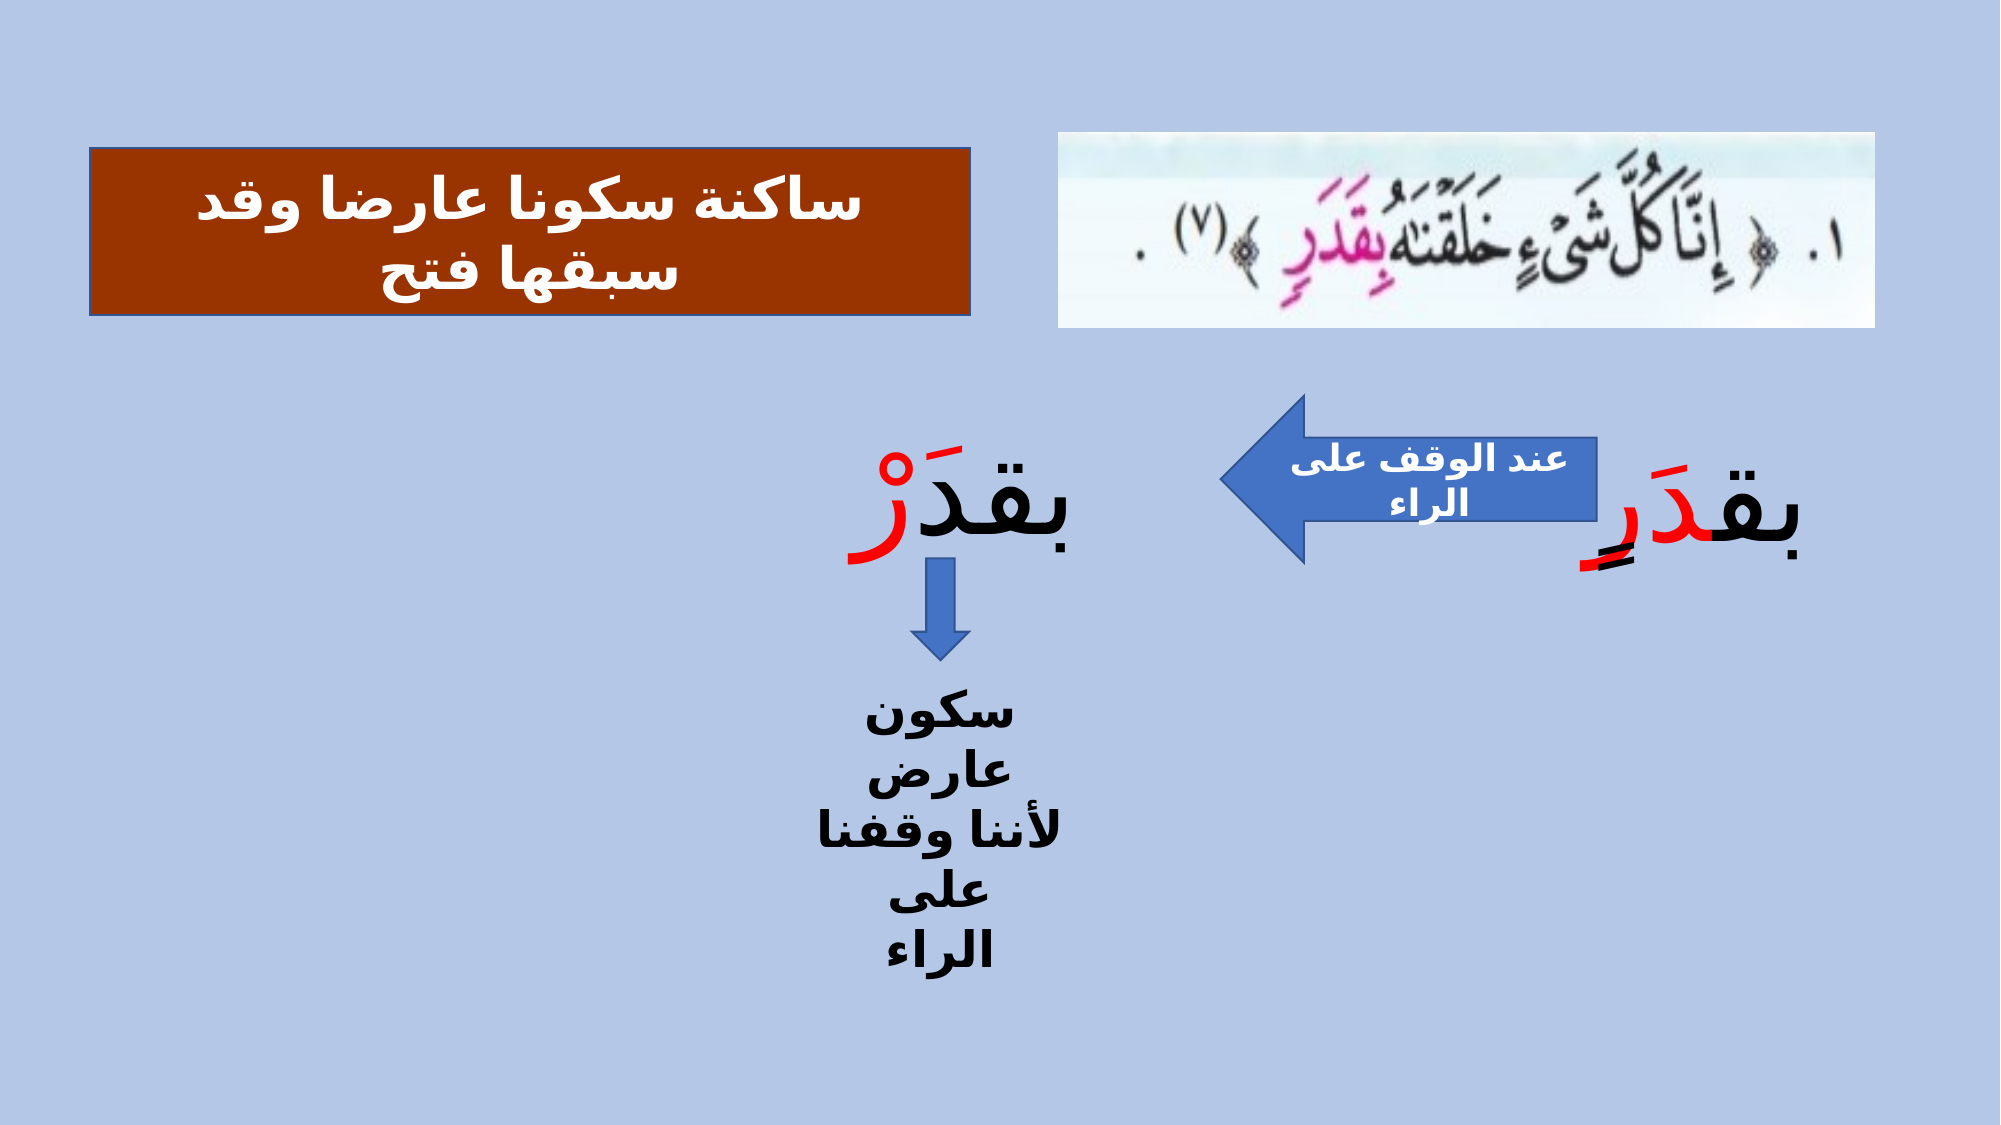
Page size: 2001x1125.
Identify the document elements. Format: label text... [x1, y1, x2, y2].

text_box [909, 557, 972, 662]
text_box سكون عارض لأننا وقفنا على الراء [788, 670, 1093, 986]
text_box ساكنة سكونا عارضا وقد سبقها فتح [89, 147, 971, 316]
text_box بقدَرٍ [1548, 408, 1825, 574]
picture [1058, 132, 1875, 328]
text_box عند الوقف على الراء [1219, 393, 1598, 565]
text_box بقدَرْ [788, 402, 1093, 567]
